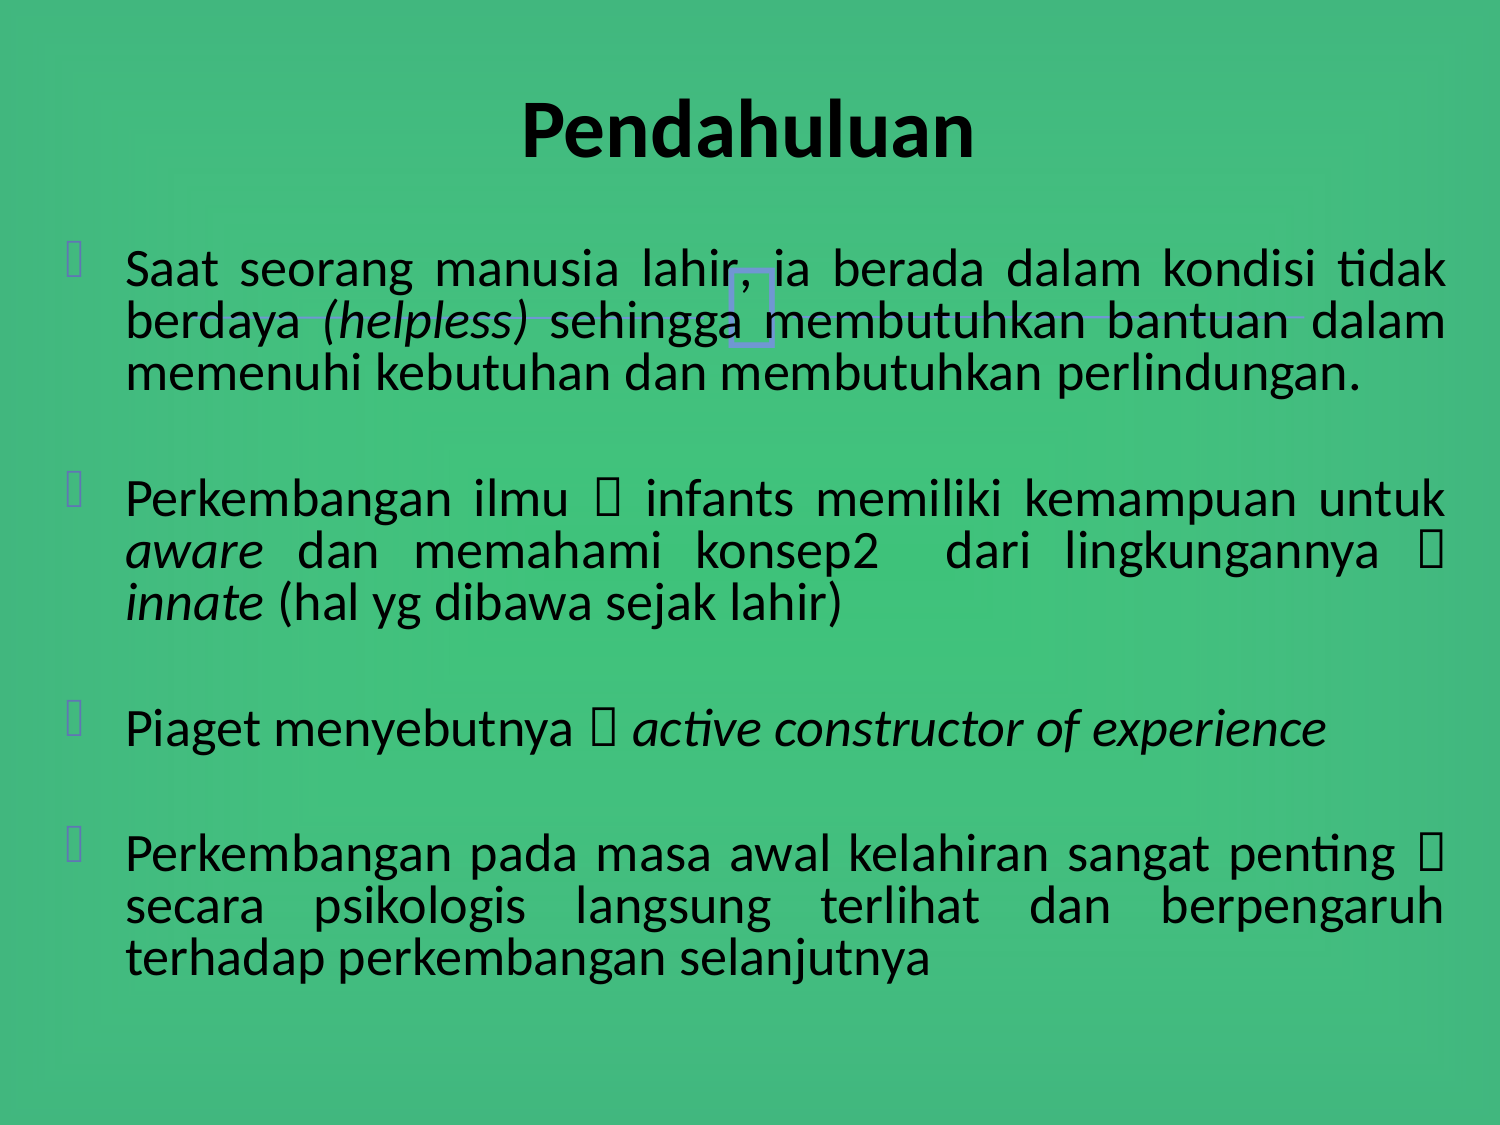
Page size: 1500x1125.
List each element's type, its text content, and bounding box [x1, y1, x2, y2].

title Pendahuluan [112, 37, 1386, 211]
list Saat seorang manusia lahir, ia berada dalam kondisi tidak berdaya (helpless) sehingga membutuhkan bantuan dalam memenuhi kebutuhan dan membutuhkan perlindungan. Perkembangan ilmu  infants memiliki kemampuan untuk aware dan memahami konsep2 dari lingkungannya  innate (hal yg dibawa sejak lahir) Piaget menyebutnya  active constructor of experience Perkembangan pada masa awal kelahiran sangat penting  secara psikologis langsung terlihat dan berpengaruh terhadap perkembangan selanjutnya [50, 237, 1463, 1025]
